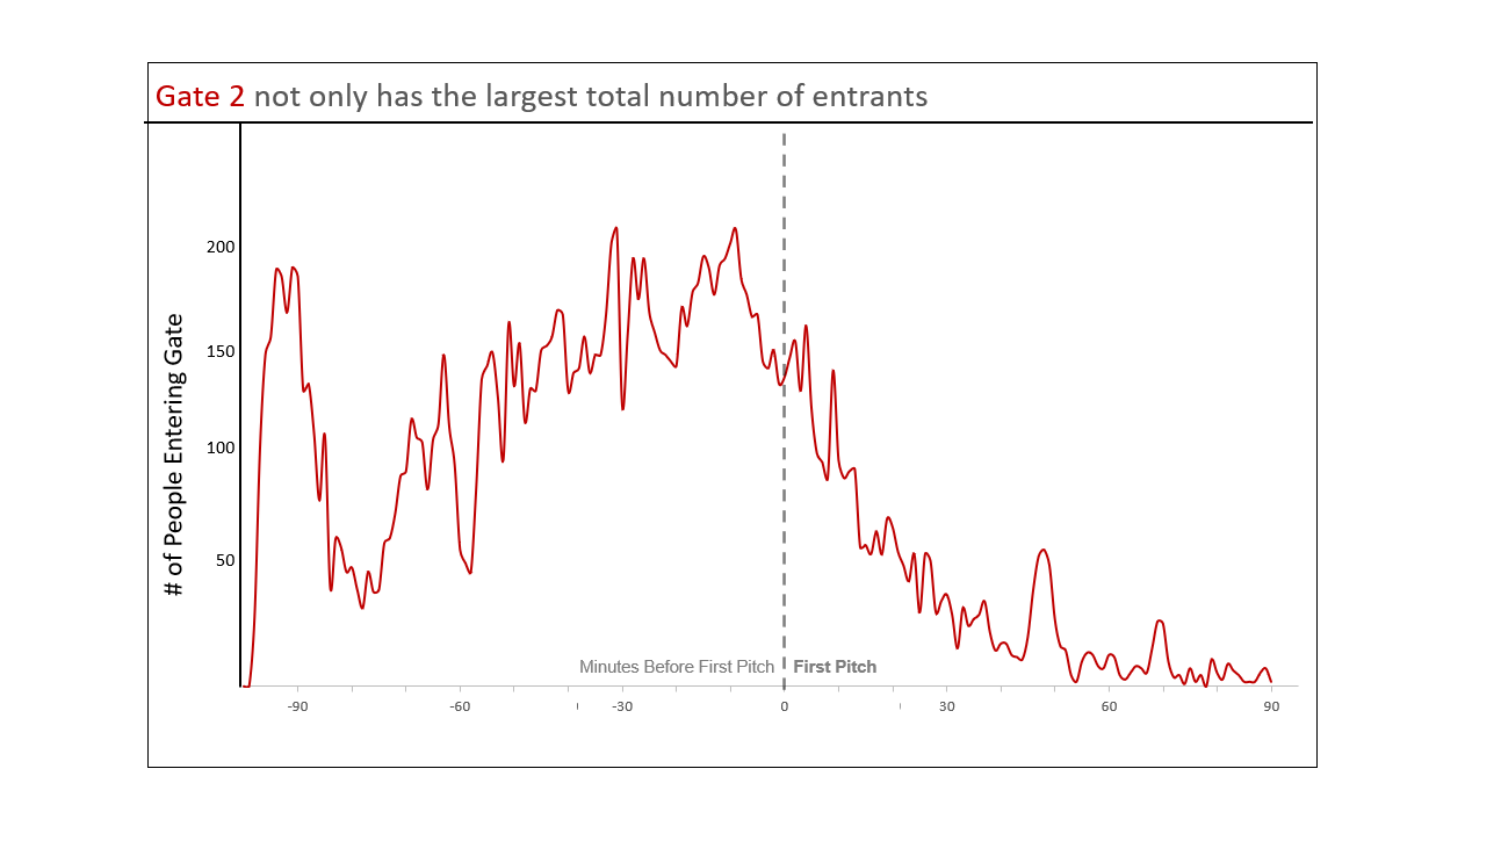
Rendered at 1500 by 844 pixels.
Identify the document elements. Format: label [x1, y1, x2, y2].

picture [114, 31, 1385, 827]
